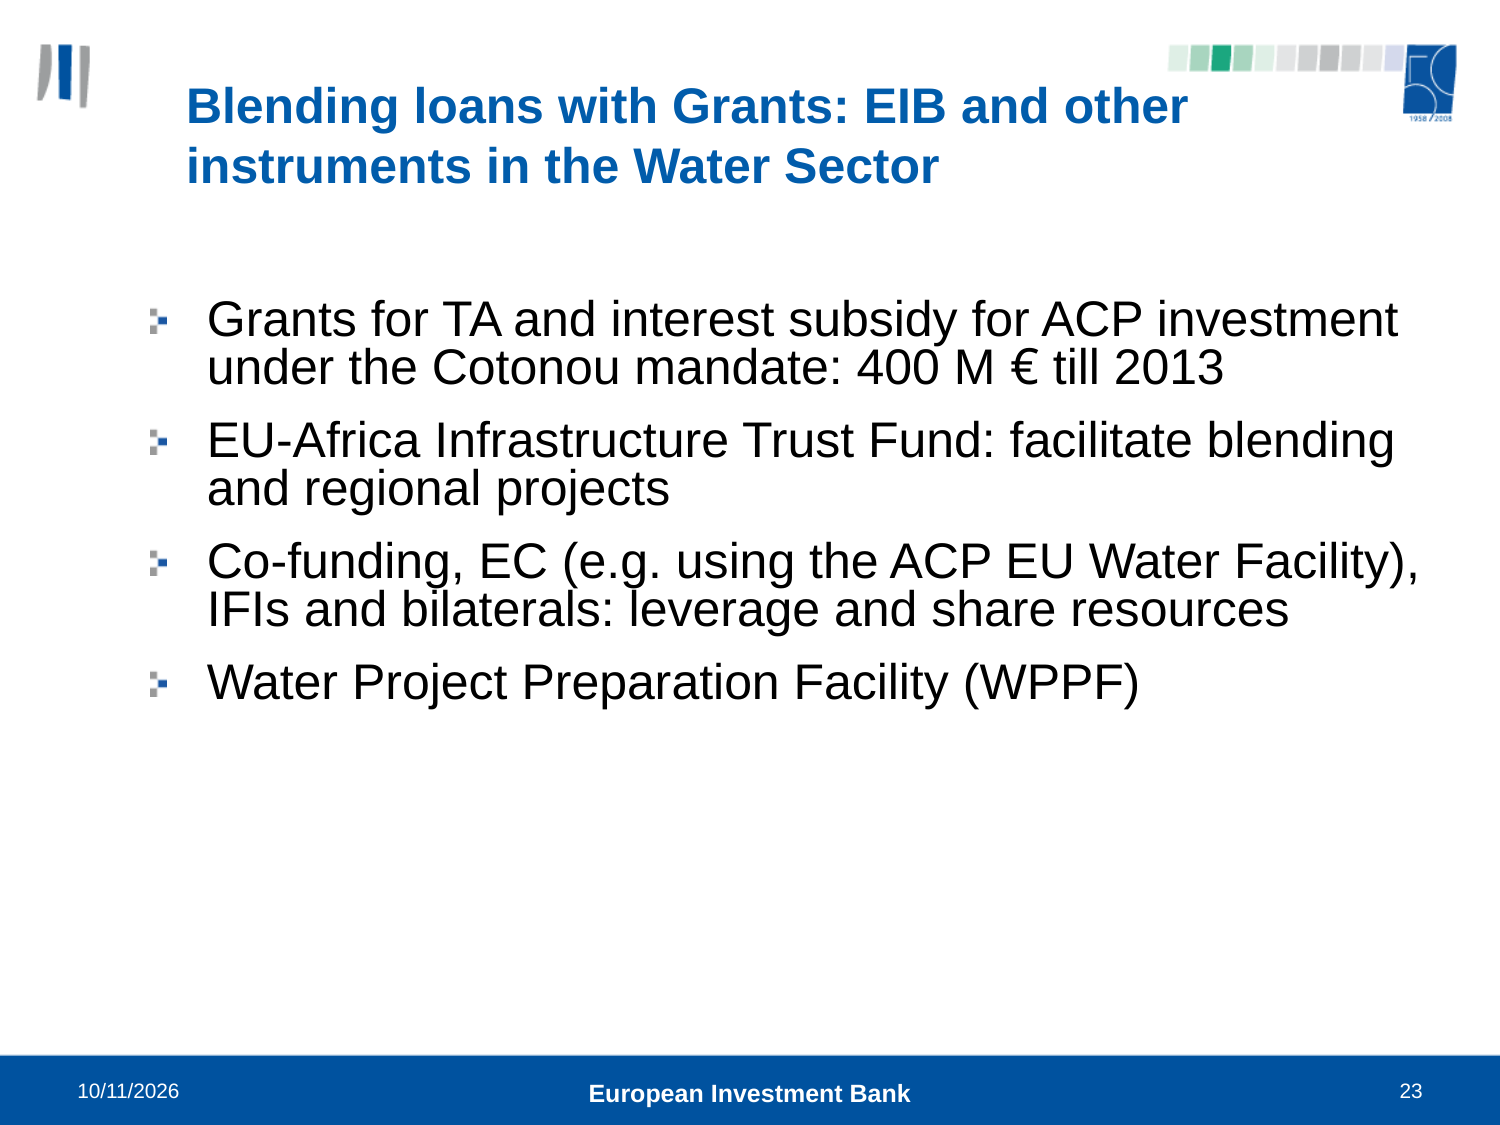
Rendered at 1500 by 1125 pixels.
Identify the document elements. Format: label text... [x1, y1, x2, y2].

list Grants for TA and interest subsidy for ACP investment under the Cotonou mandate: 400 M € till 2013 EU-Africa Infrastructure Trust Fund: facilitate blending and regional projects Co-funding, EC (e.g. using the ACP EU Water Facility), IFIs and bilaterals: leverage and share resources Water Project Preparation Facility (WPPF) [135, 290, 1460, 906]
slide_number 23 [1274, 1070, 1438, 1125]
footer European Investment Bank [229, 1070, 1271, 1125]
title Blending loans with Grants: EIB and other instruments in the Water Sector [170, 66, 1353, 173]
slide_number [62, 1070, 226, 1125]
picture [0, 0, 1500, 1125]
